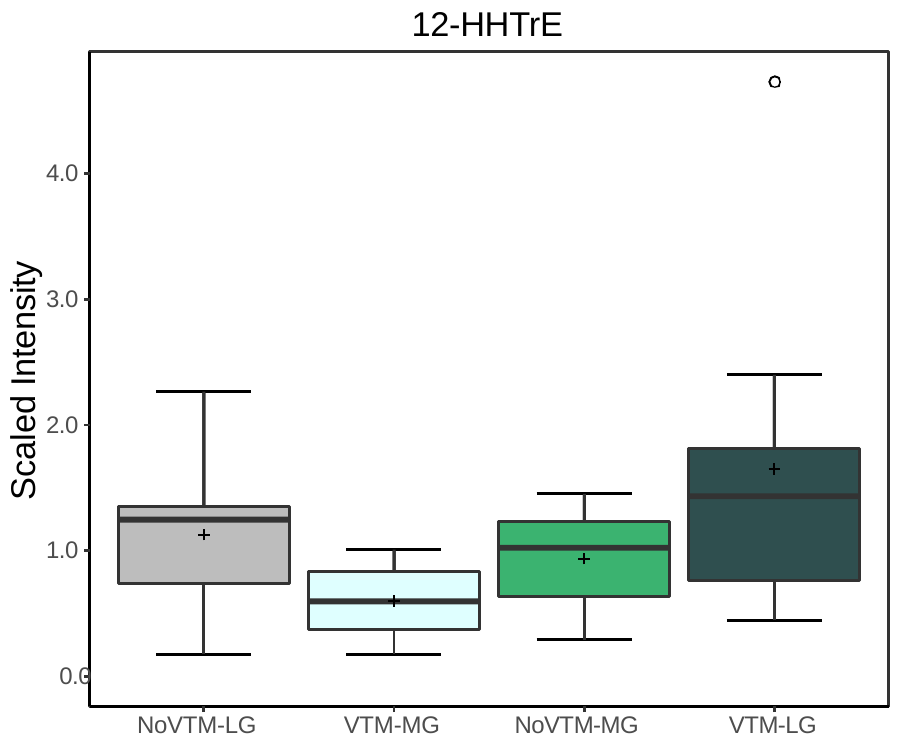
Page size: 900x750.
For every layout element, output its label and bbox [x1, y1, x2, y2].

text_box [409, 0, 569, 44]
footer [57, 661, 95, 750]
slide_number [134, 713, 275, 750]
text_box [44, 532, 82, 564]
text_box [44, 155, 82, 187]
text_box [83, 50, 891, 738]
text_box [1, 256, 82, 503]
